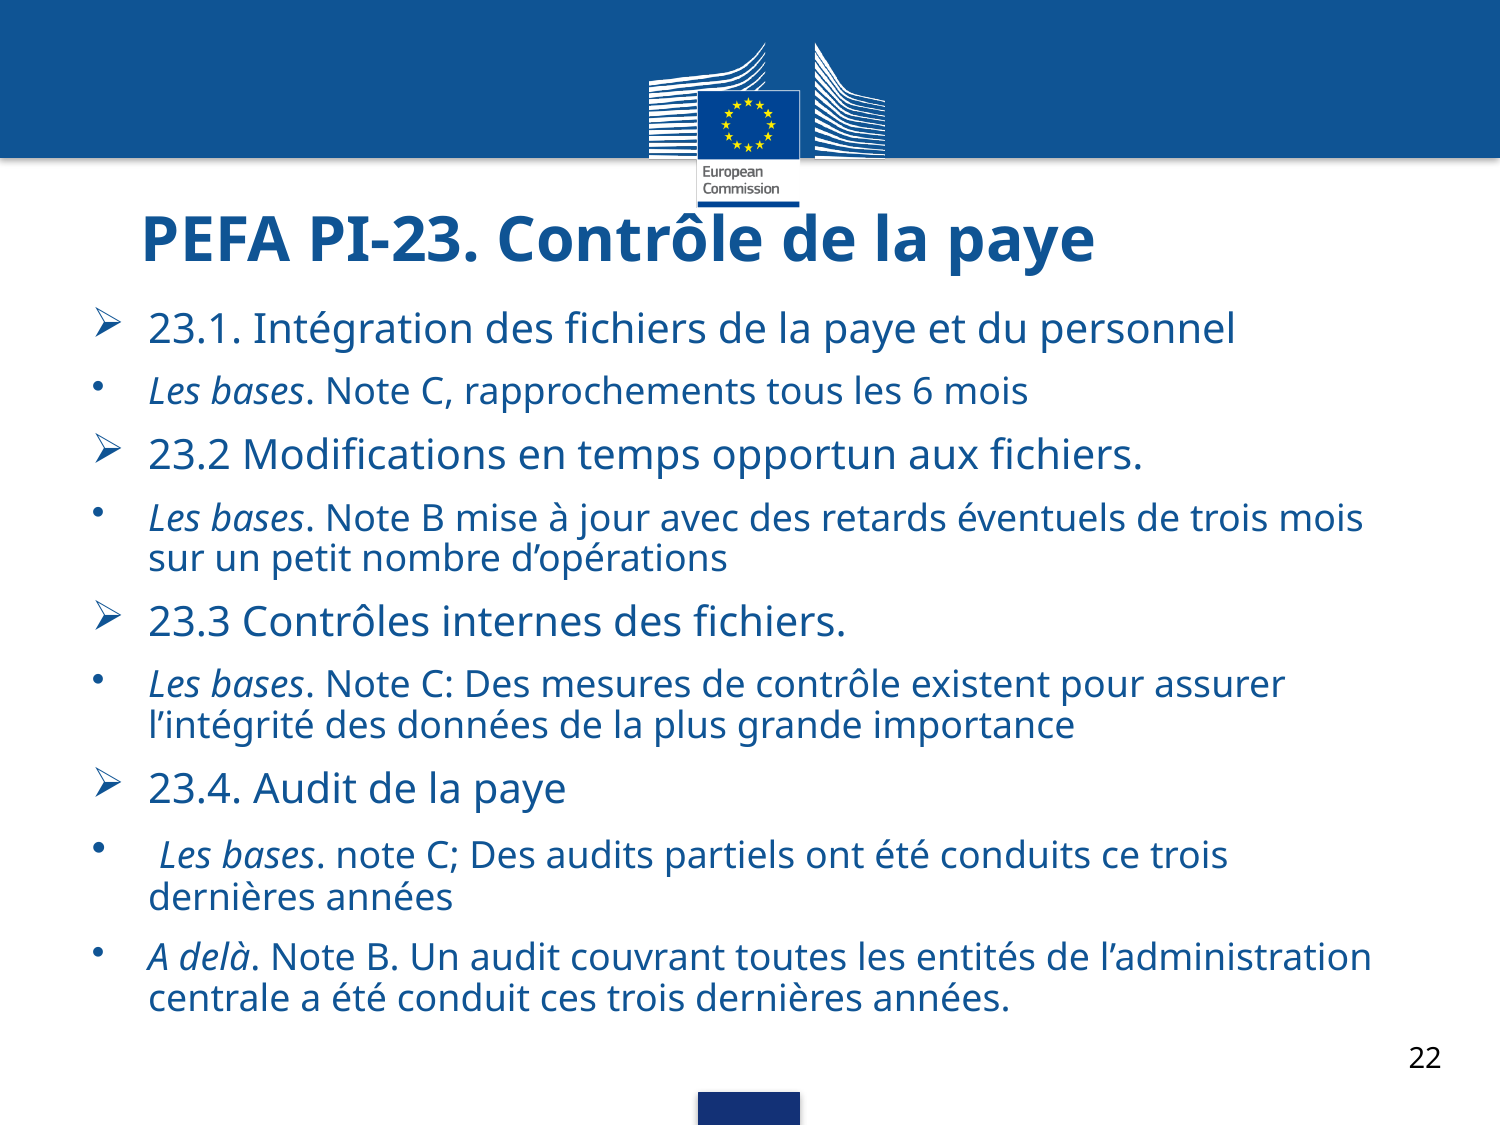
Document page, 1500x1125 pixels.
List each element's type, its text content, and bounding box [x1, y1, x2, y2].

title PEFA PI-23. Contrôle de la paye [66, 172, 1500, 300]
slide_number 22 [1393, 1011, 1500, 1087]
list 23.1. Intégration des fichiers de la paye et du personnel Les bases. Note C, rapprochements tous les 6 mois 23.2 Modifications en temps opportun aux fichiers. Les bases. Note B mise à jour avec des retards éventuels de trois mois sur un petit nombre d’opérations 23.3 Contrôles internes des fichiers. Les bases. Note C: Des mesures de contrôle existent pour assurer l’intégrité des données de la plus grande importance 23.4. Audit de la paye Les bases. note C; Des audits partiels ont été conduits ce trois dernières années A delà. Note B. Un audit couvrant toutes les entités de l’administration centrale a été conduit ces trois dernières années. [76, 299, 1394, 980]
picture [649, 42, 885, 172]
